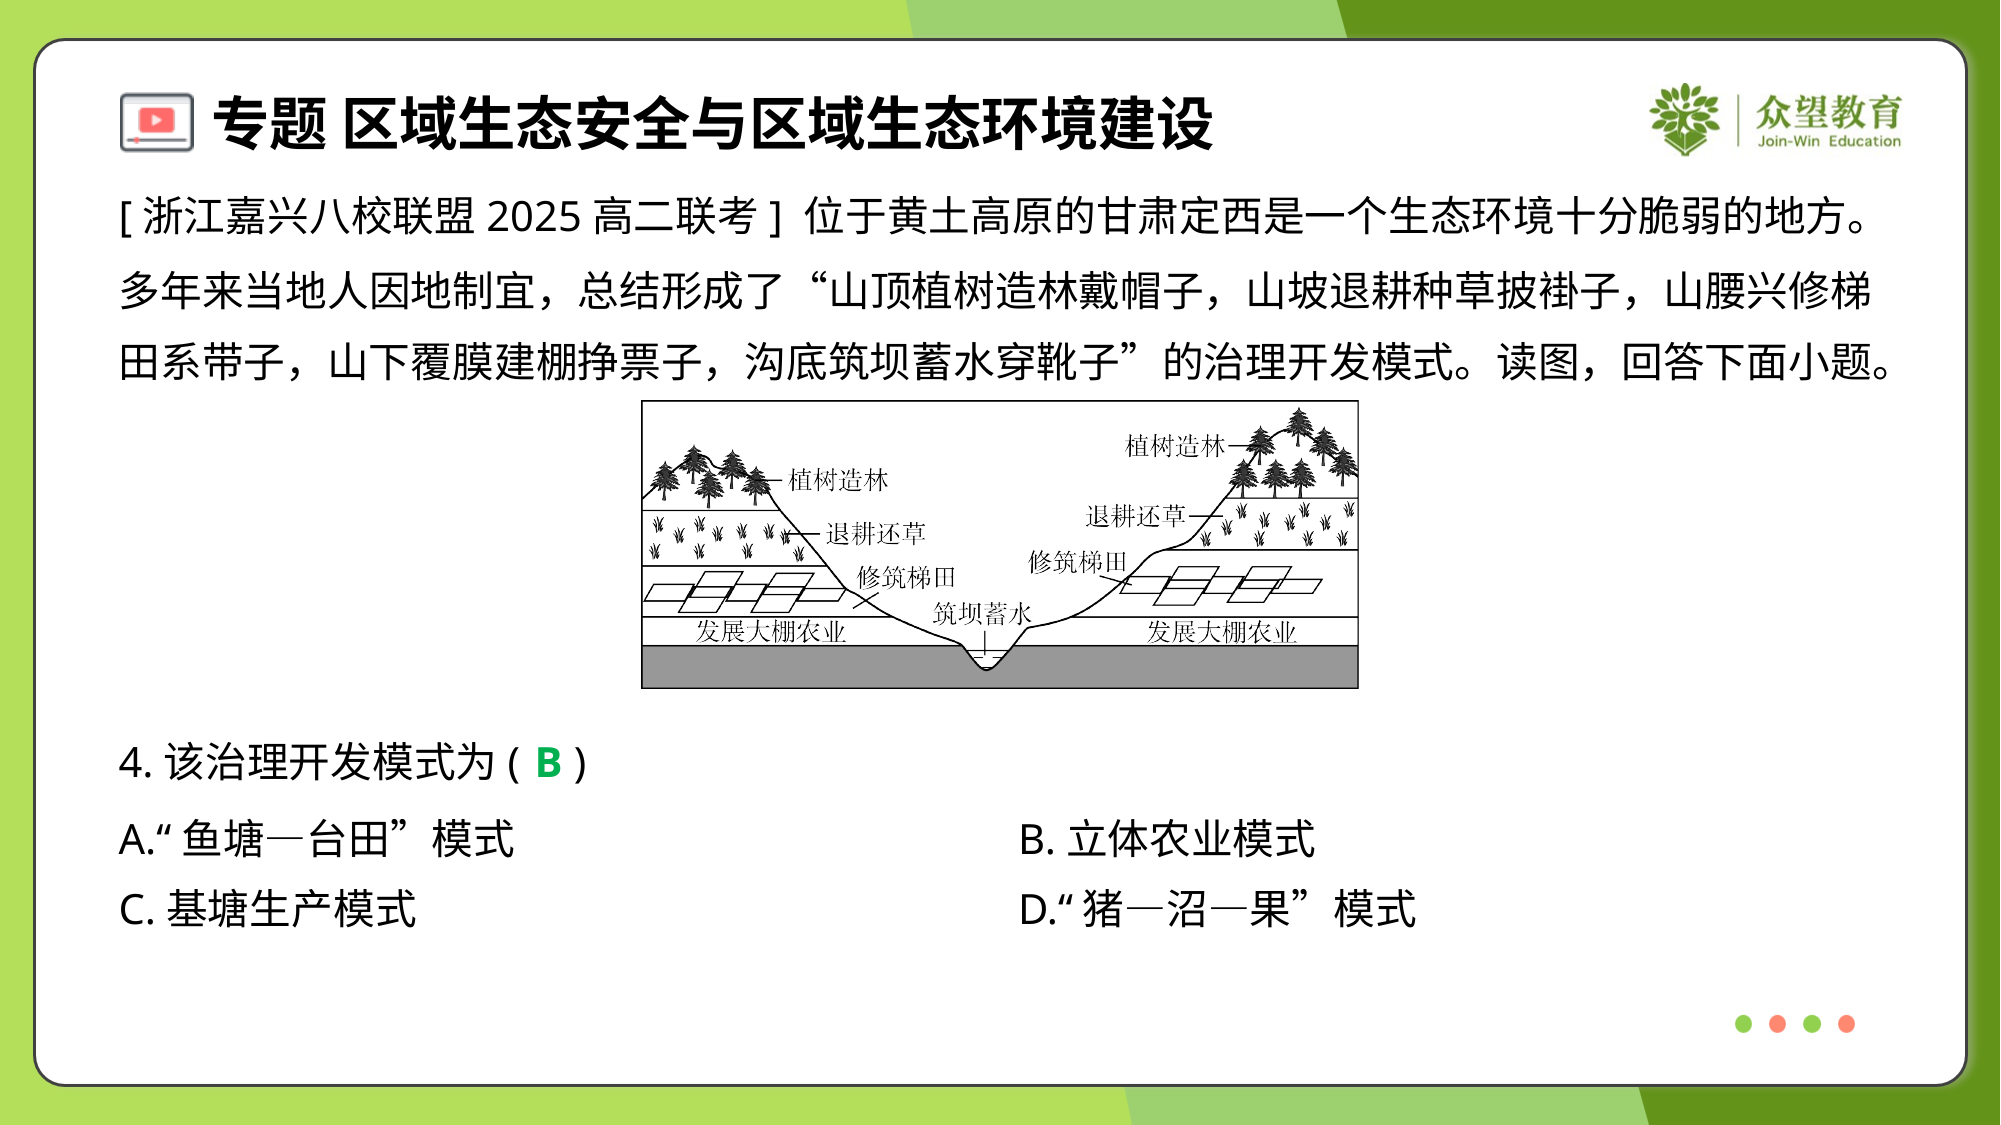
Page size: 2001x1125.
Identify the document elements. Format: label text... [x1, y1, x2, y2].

text_box [浙江嘉兴八校联盟2025高二联考] 位于黄土高原的甘肃定西是一个生态环境十分脆弱的地方。 多年来当地人因地制宜，总结形成了“山顶植树造林戴帽子，山坡退耕种草披褂子，山腰兴修梯 田系带子，山下覆膜建棚挣票子，沟底筑坝蓄水穿靴子”的治理开发模式。读图，回答下面小题。 [118, 164, 1883, 379]
text_box A.“鱼塘—台田”模式 B.立体农业模式 C.基塘生产模式 D.“猪—沼—果”模式 [118, 787, 1883, 926]
picture [0, 0, 2000, 1125]
text_box 4.该治理开发模式为( ) [118, 710, 519, 778]
text_box 4.该治理开发模式为( ) [578, 710, 1883, 778]
text_box B [519, 710, 578, 778]
